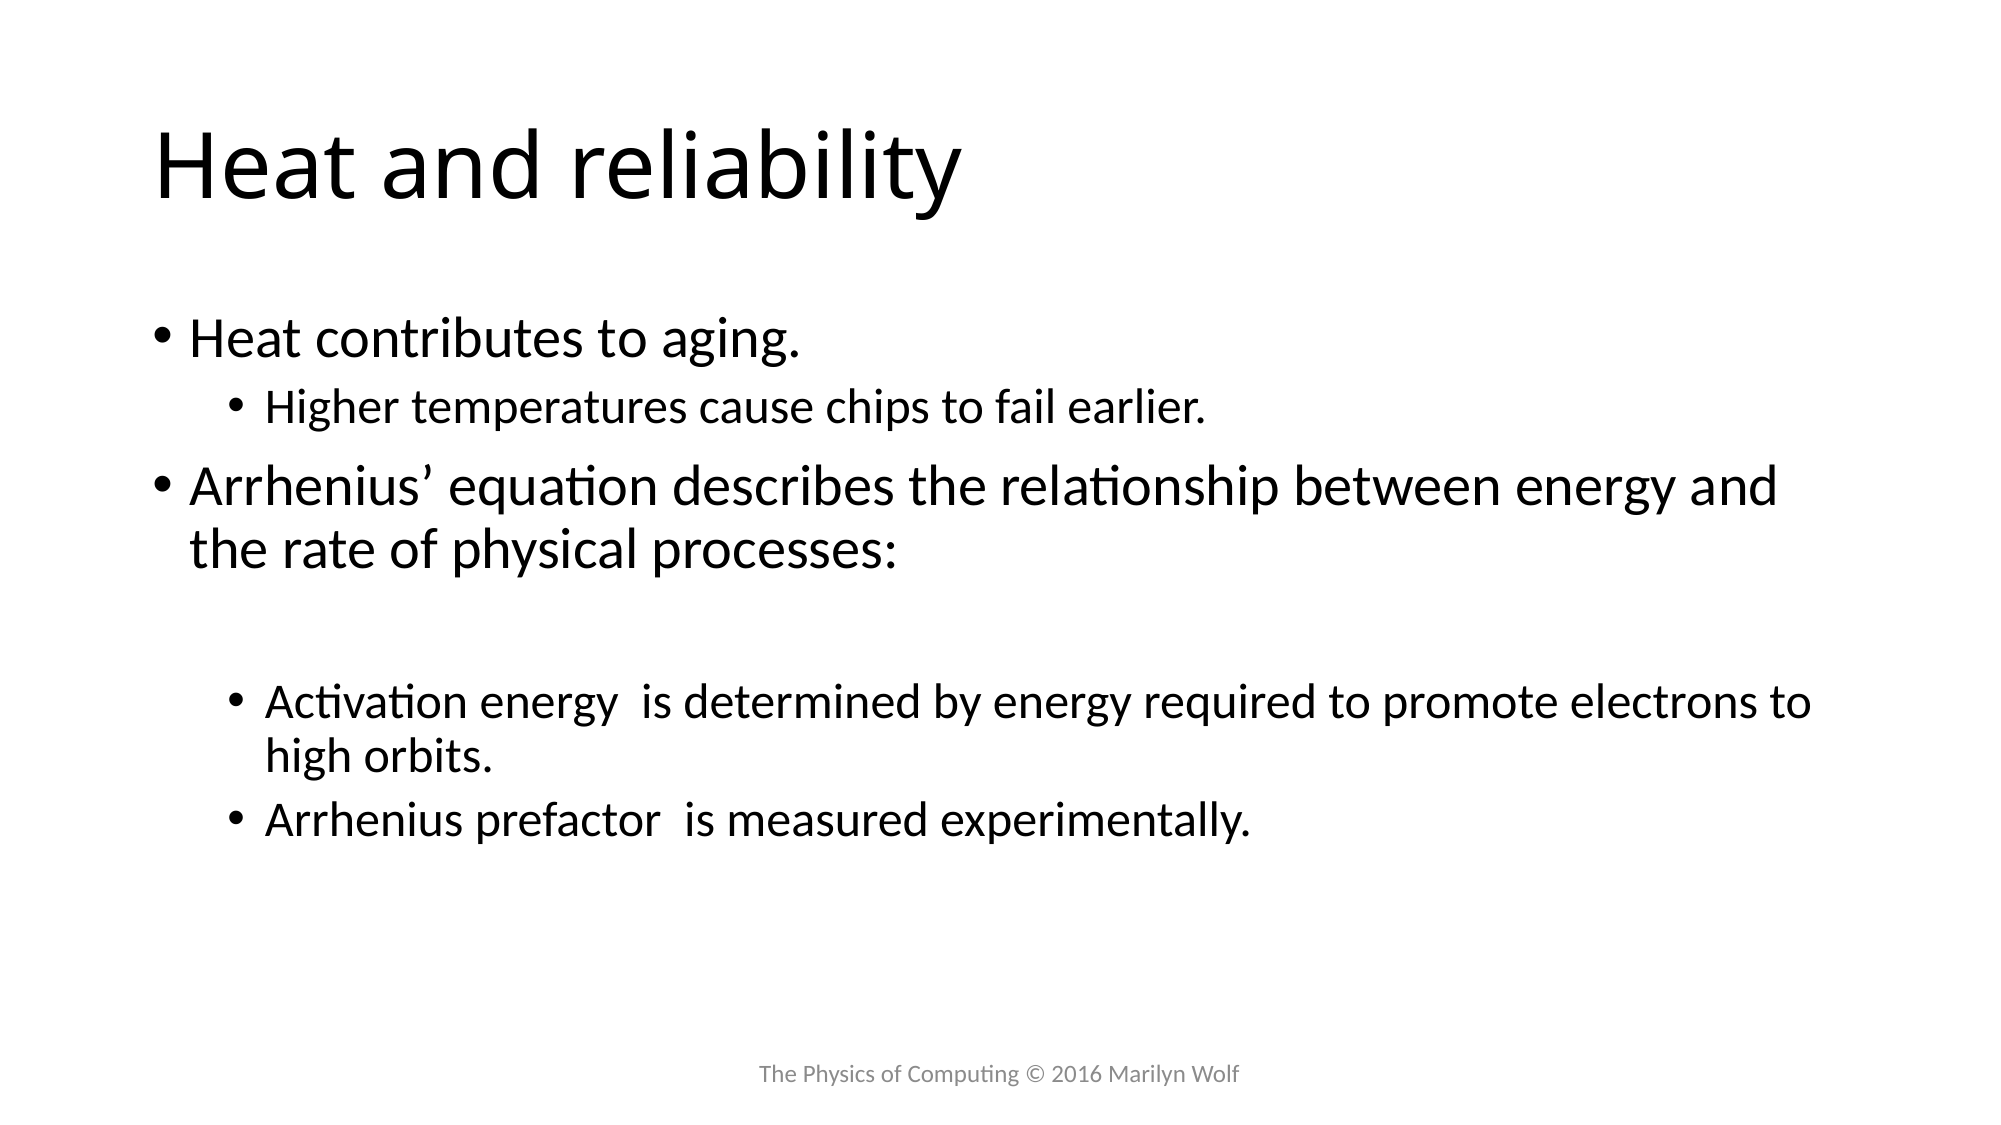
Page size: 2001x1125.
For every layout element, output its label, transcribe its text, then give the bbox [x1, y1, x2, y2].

title Heat and reliability [137, 59, 1863, 278]
footer The Physics of Computing © 2016 Marilyn Wolf [662, 1042, 1338, 1103]
